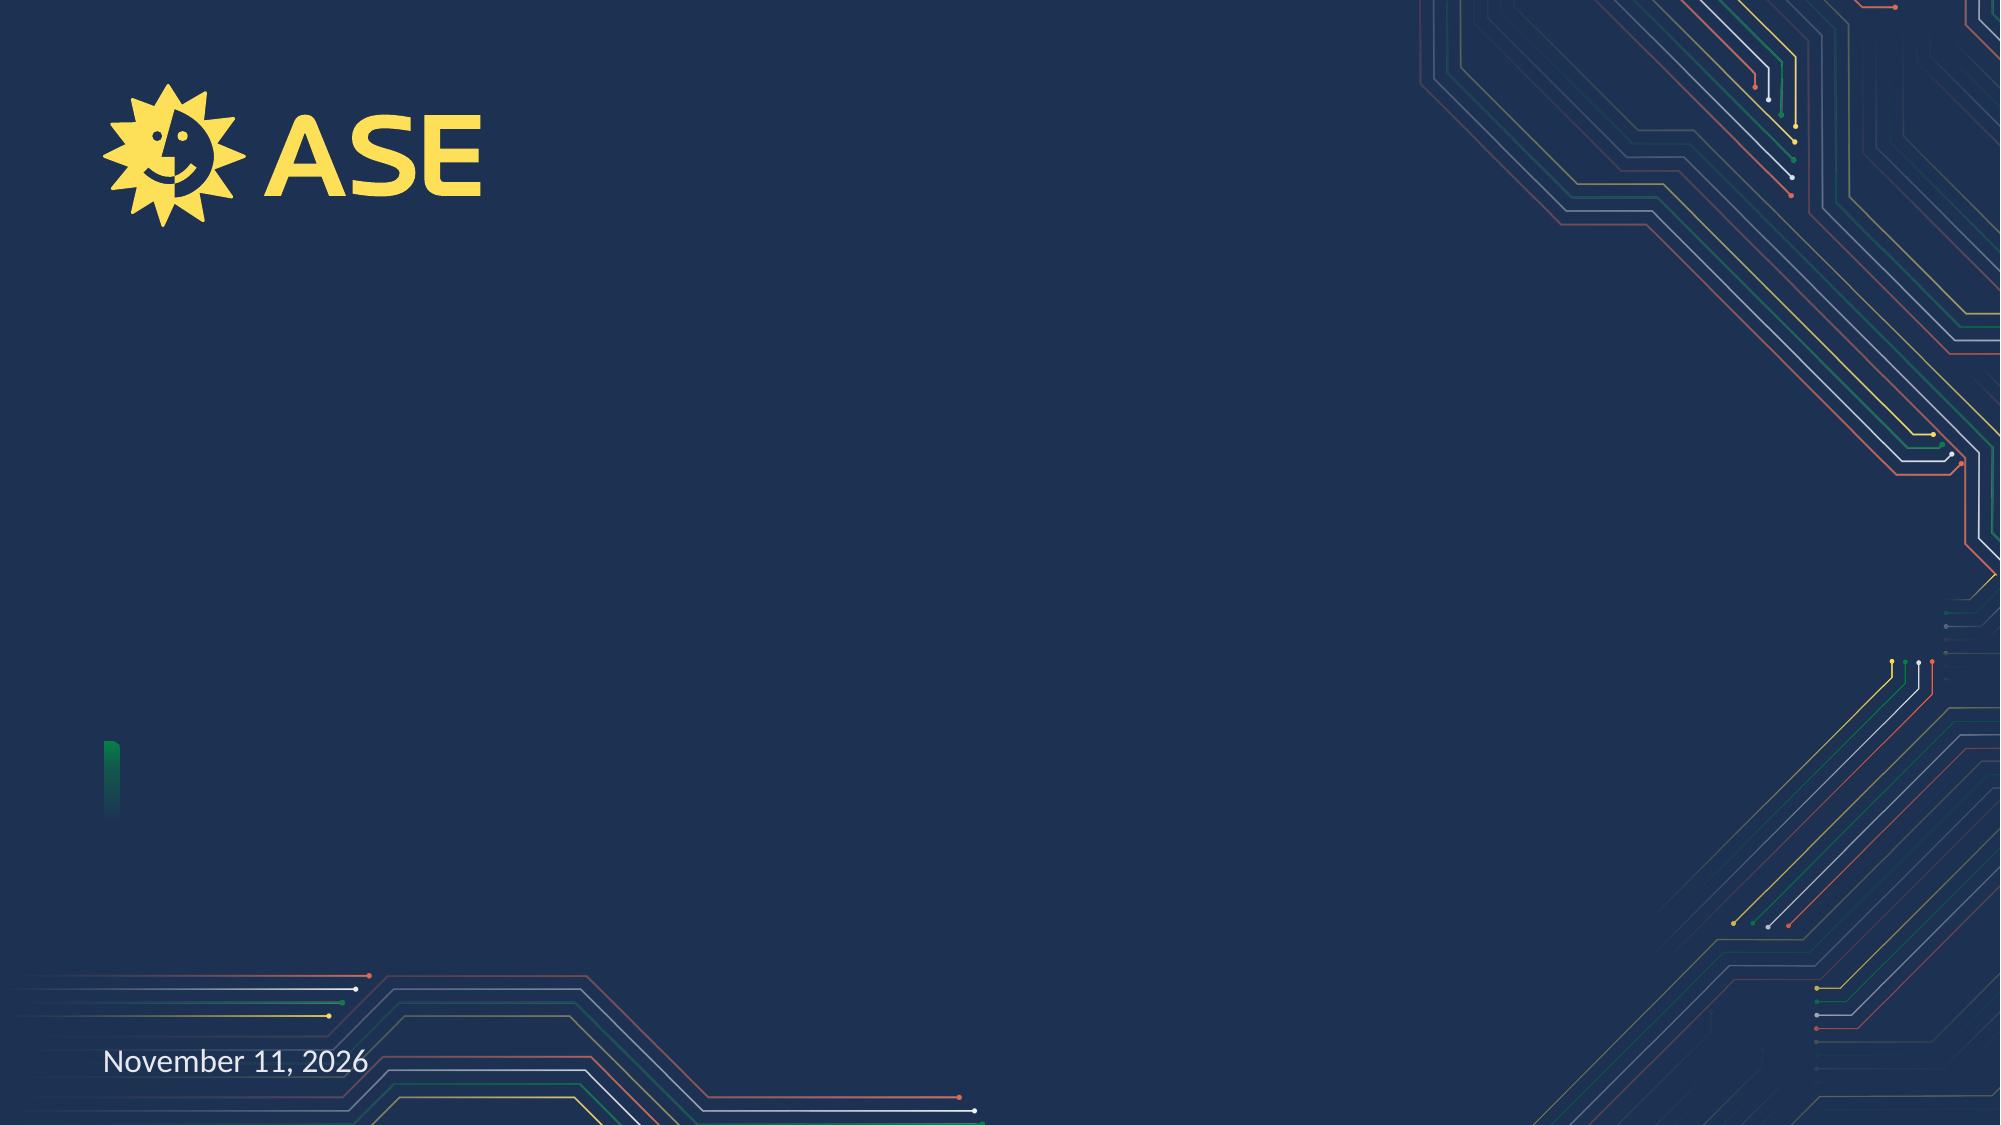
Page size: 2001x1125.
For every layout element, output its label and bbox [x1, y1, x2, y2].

picture [104, 741, 120, 823]
picture [0, 973, 985, 1125]
slide_number [87, 1028, 538, 1089]
picture [1419, 0, 2000, 1125]
